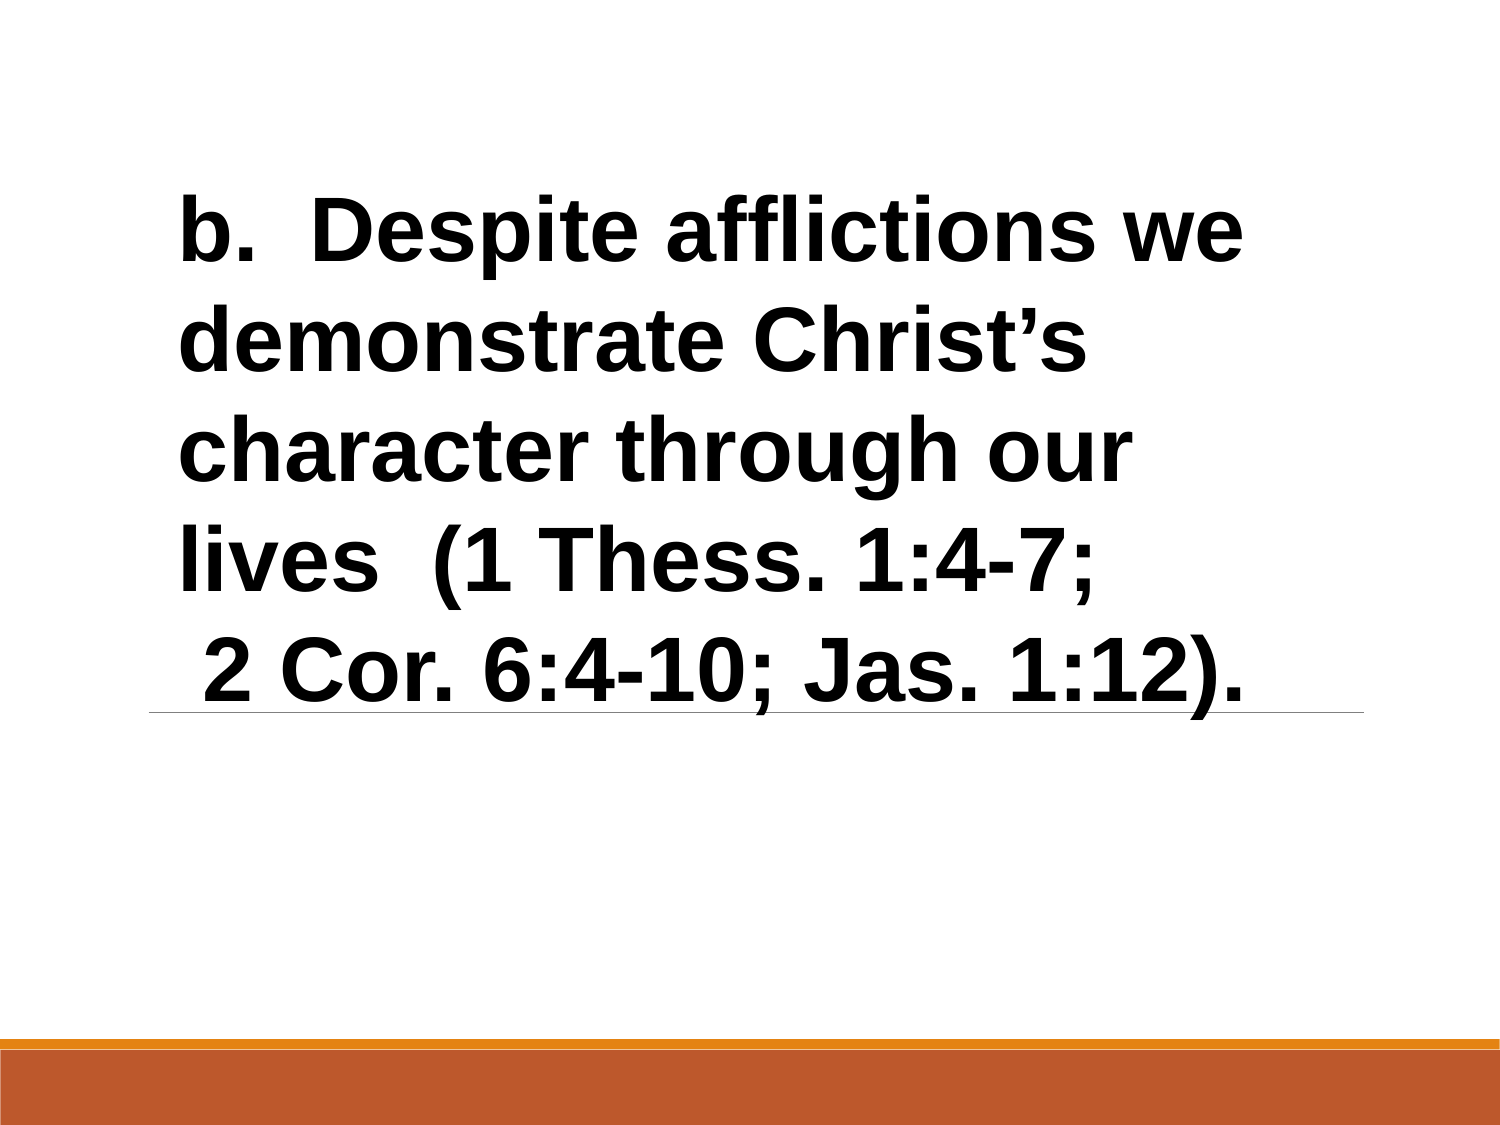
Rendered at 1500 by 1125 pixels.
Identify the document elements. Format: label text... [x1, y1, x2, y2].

text_box b. Despite afflictions we demonstrate Christ’s character through our lives (1 Thess. 1:4-7; 2 Cor. 6:4-10; Jas. 1:12). [162, 162, 1275, 727]
